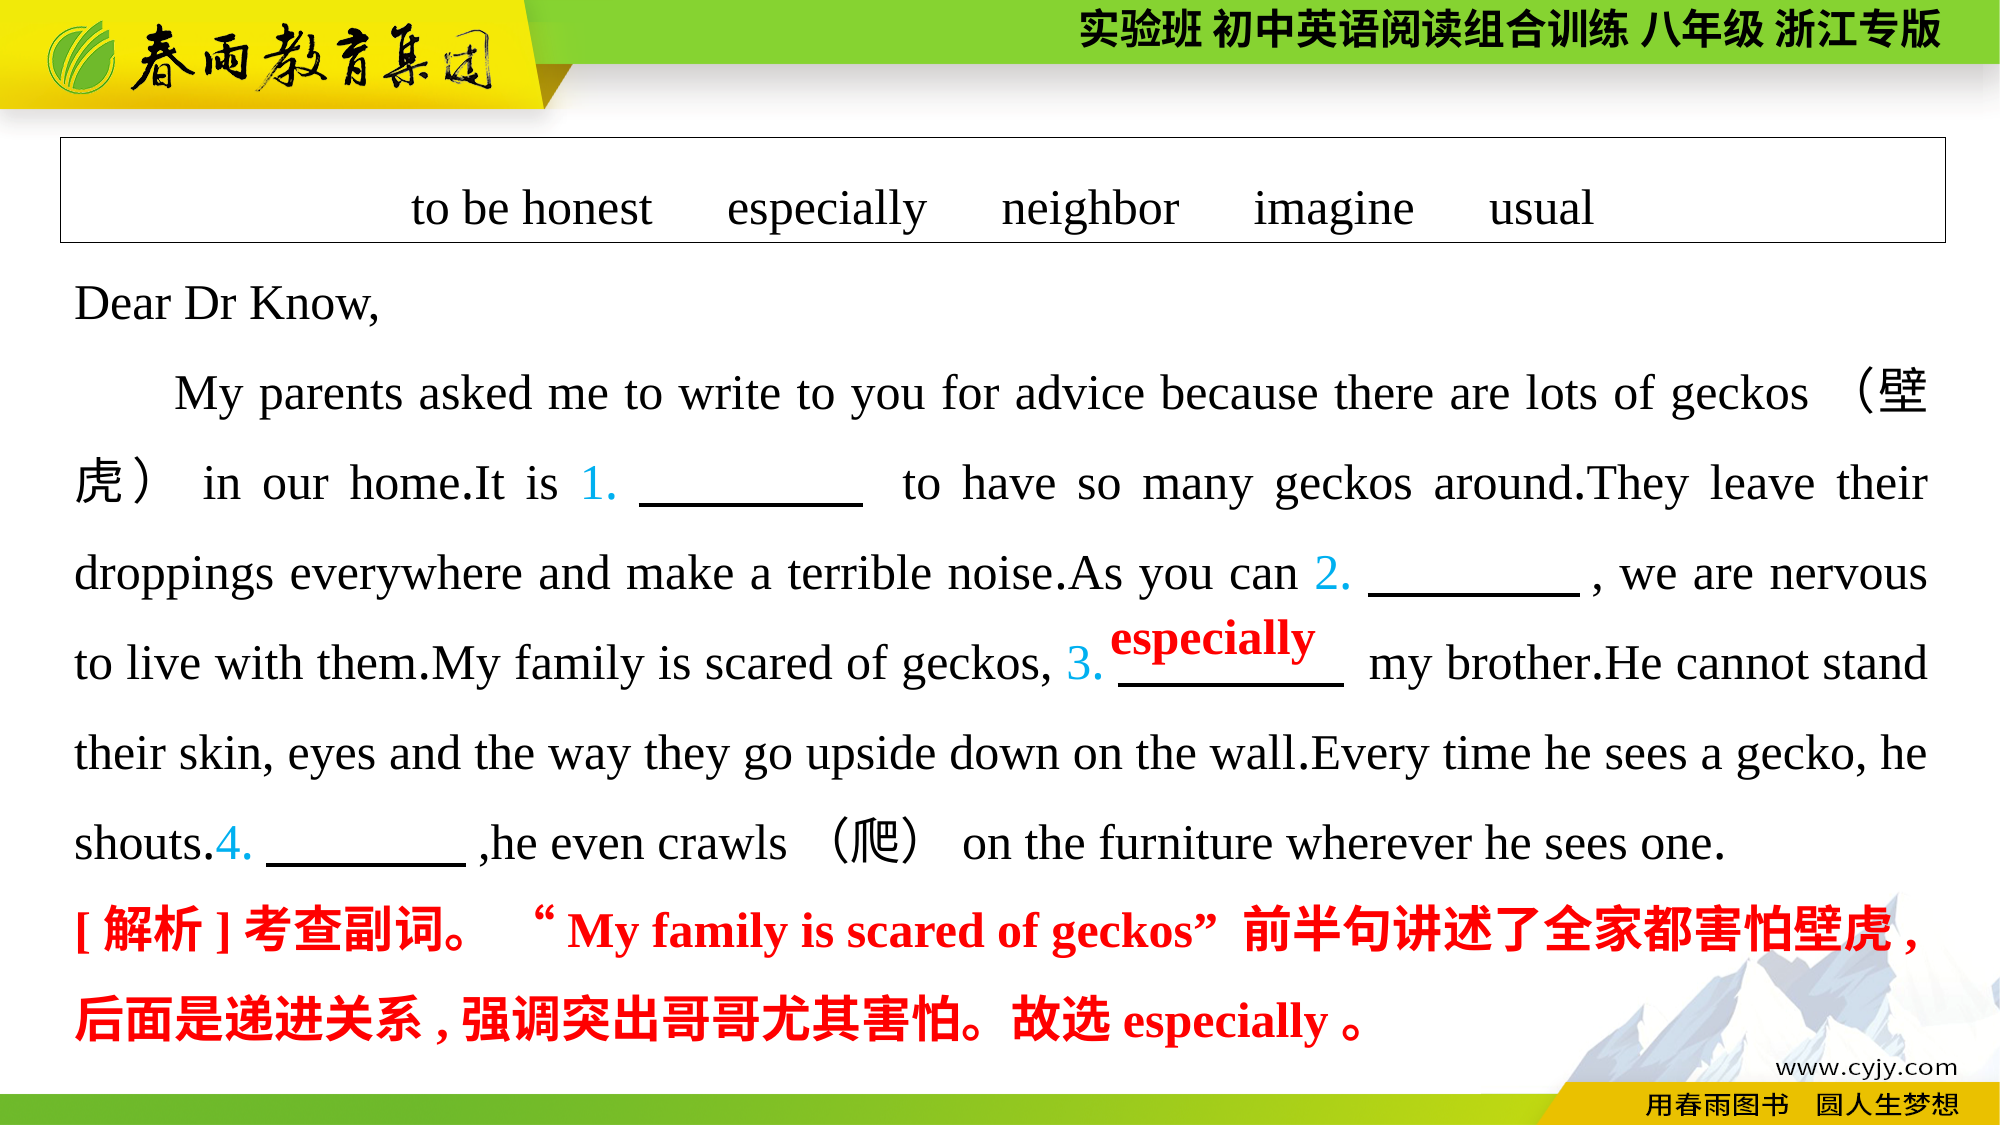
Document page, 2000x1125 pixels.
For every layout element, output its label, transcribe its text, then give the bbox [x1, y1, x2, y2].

picture [0, 0, 2000, 1125]
text_box [解析]考查副词。 “My family is scared of geckos” 前半句讲述了全家都害怕壁虎,后面是递进关系,强调突出哥哥尤其害怕。故选especially。 [59, 877, 1944, 1056]
text_box to be honest especially neighbor imagine usual [60, 137, 1946, 243]
text_box especially [1095, 597, 1331, 673]
text_box Dear Dr Know, My parents asked me to write to you for advice because there are lots of geckos（壁虎）in our home.It is 1. to have so many geckos around.They leave their droppings everywhere and make a terrible noise.As you can 2. , we are nervous to live with them.My family is scared of geckos, 3. my brother.He cannot stand their skin, eyes and the way they go upside down on the wall.Every time he sees a gecko, he shouts.4. ,he even crawls（爬）on the furniture wherever he sees one. [59, 231, 1944, 877]
